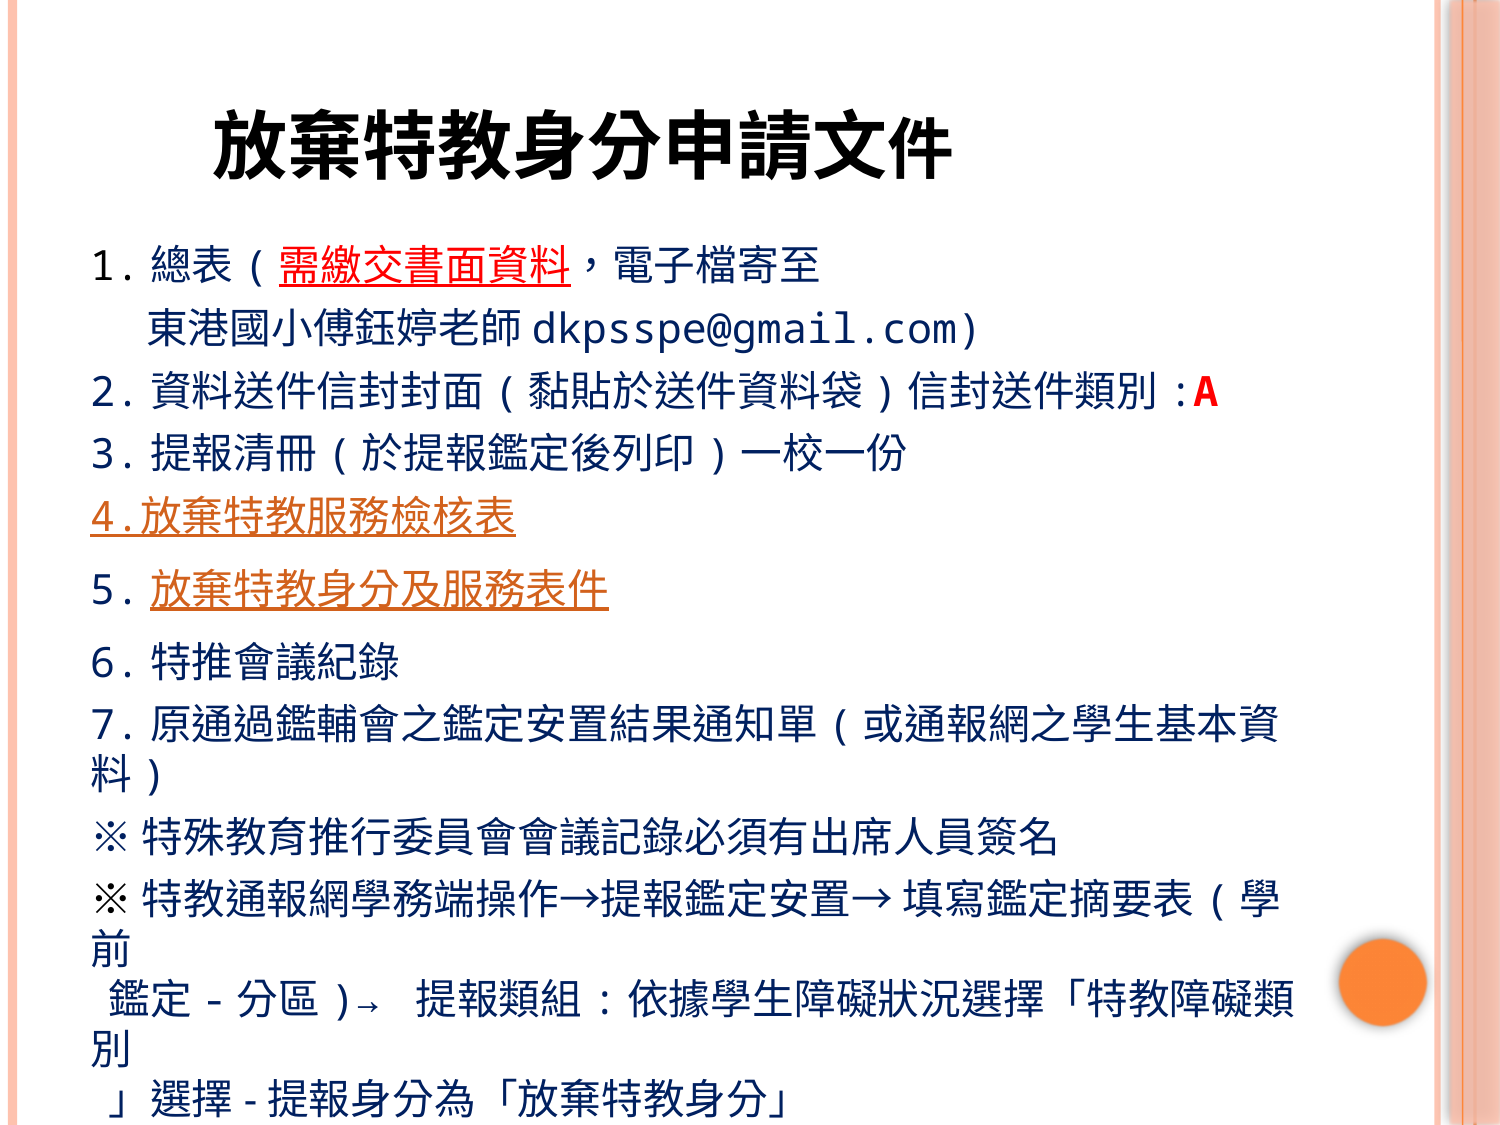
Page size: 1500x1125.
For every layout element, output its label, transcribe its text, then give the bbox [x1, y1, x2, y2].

list 1.總表(需繳交書面資料，電子檔寄至 東港國小傅鈺婷老師dkpsspe@gmail.com) 2.資料送件信封封面(黏貼於送件資料袋)信封送件類別:A 3.提報清冊(於提報鑑定後列印)一校一份 4.放棄特教服務檢核表 5.放棄特教身分及服務表件 6.特推會議紀錄 7.原通過鑑輔會之鑑定安置結果通知單(或通報網之學生基本資料) ※特殊教育推行委員會會議記錄必須有出席人員簽名 ※特教通報網學務端操作→提報鑑定安置→ 填寫鑑定摘要表(學前 鑑定-分區)→ 提報類組:依據學生障礙狀況選擇「特教障礙類別 」選擇-提報身分為「放棄特教身分」 [75, 231, 1317, 1062]
title 放棄特教身分申請文件 [75, 45, 1300, 197]
